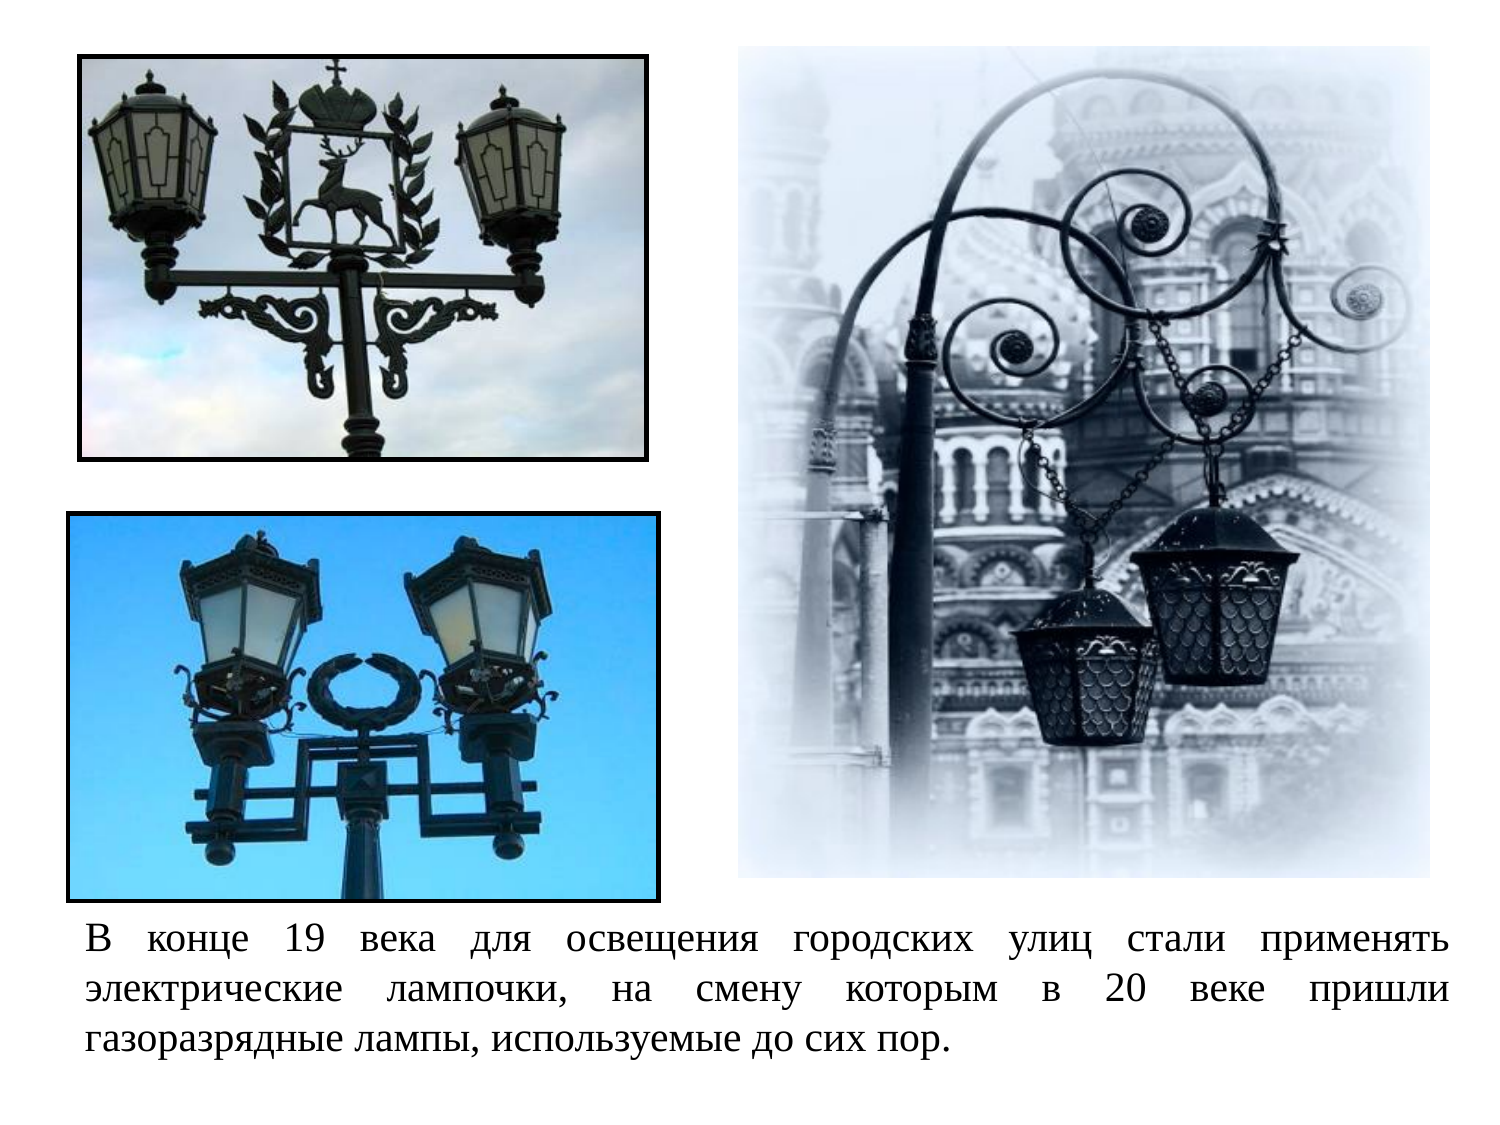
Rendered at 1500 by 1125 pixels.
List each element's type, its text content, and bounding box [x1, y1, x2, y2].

picture [737, 46, 1430, 878]
picture [81, 58, 645, 458]
picture [70, 515, 657, 899]
text_box В конце 19 века для освещения городских улиц стали применять электрические лампочки, на смену которым в 20 веке пришли газоразрядные лампы, используемые до сих пор. [70, 902, 1465, 1068]
